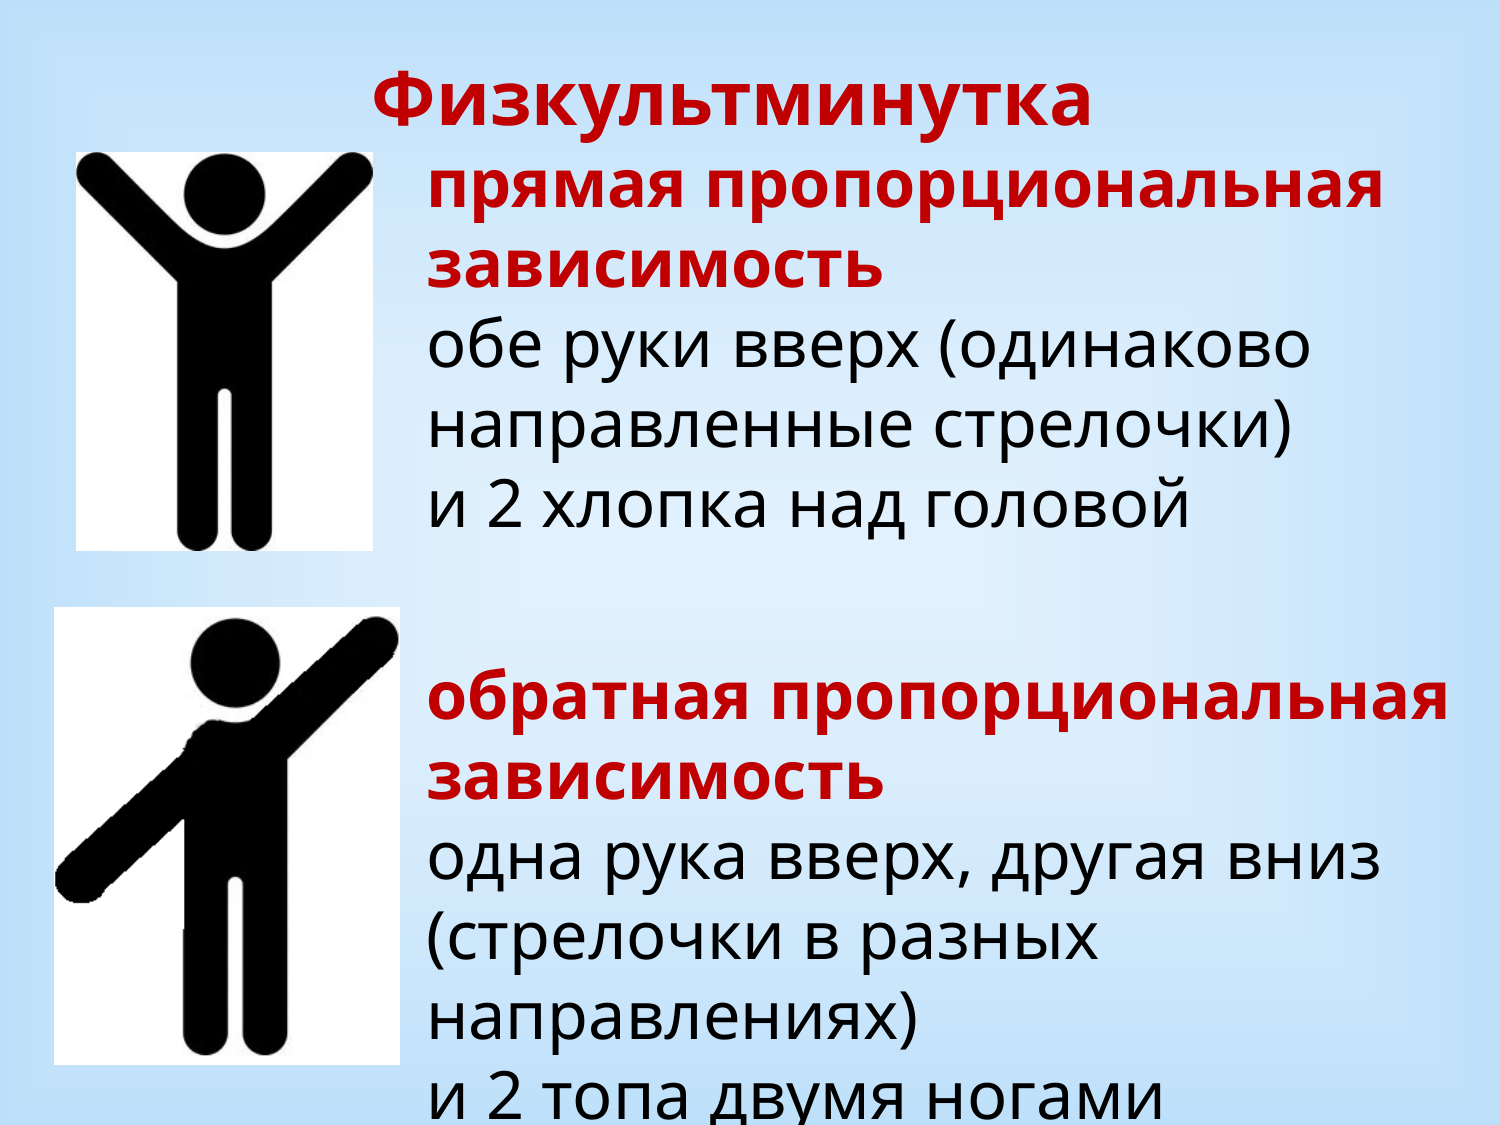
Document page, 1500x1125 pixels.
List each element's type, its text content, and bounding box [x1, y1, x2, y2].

text_box прямая пропорциональная зависимость обе руки вверх (одинаково направленные стрелочки) и 2 хлопка над головой [411, 133, 1428, 549]
picture [54, 607, 400, 1066]
text_box Физкультминутка [356, 42, 1110, 193]
text_box обратная пропорциональная зависимость одна рука вверх, другая вниз (стрелочки в разных направлениях) и 2 топа двумя ногами [411, 645, 1500, 1125]
picture [76, 152, 374, 552]
